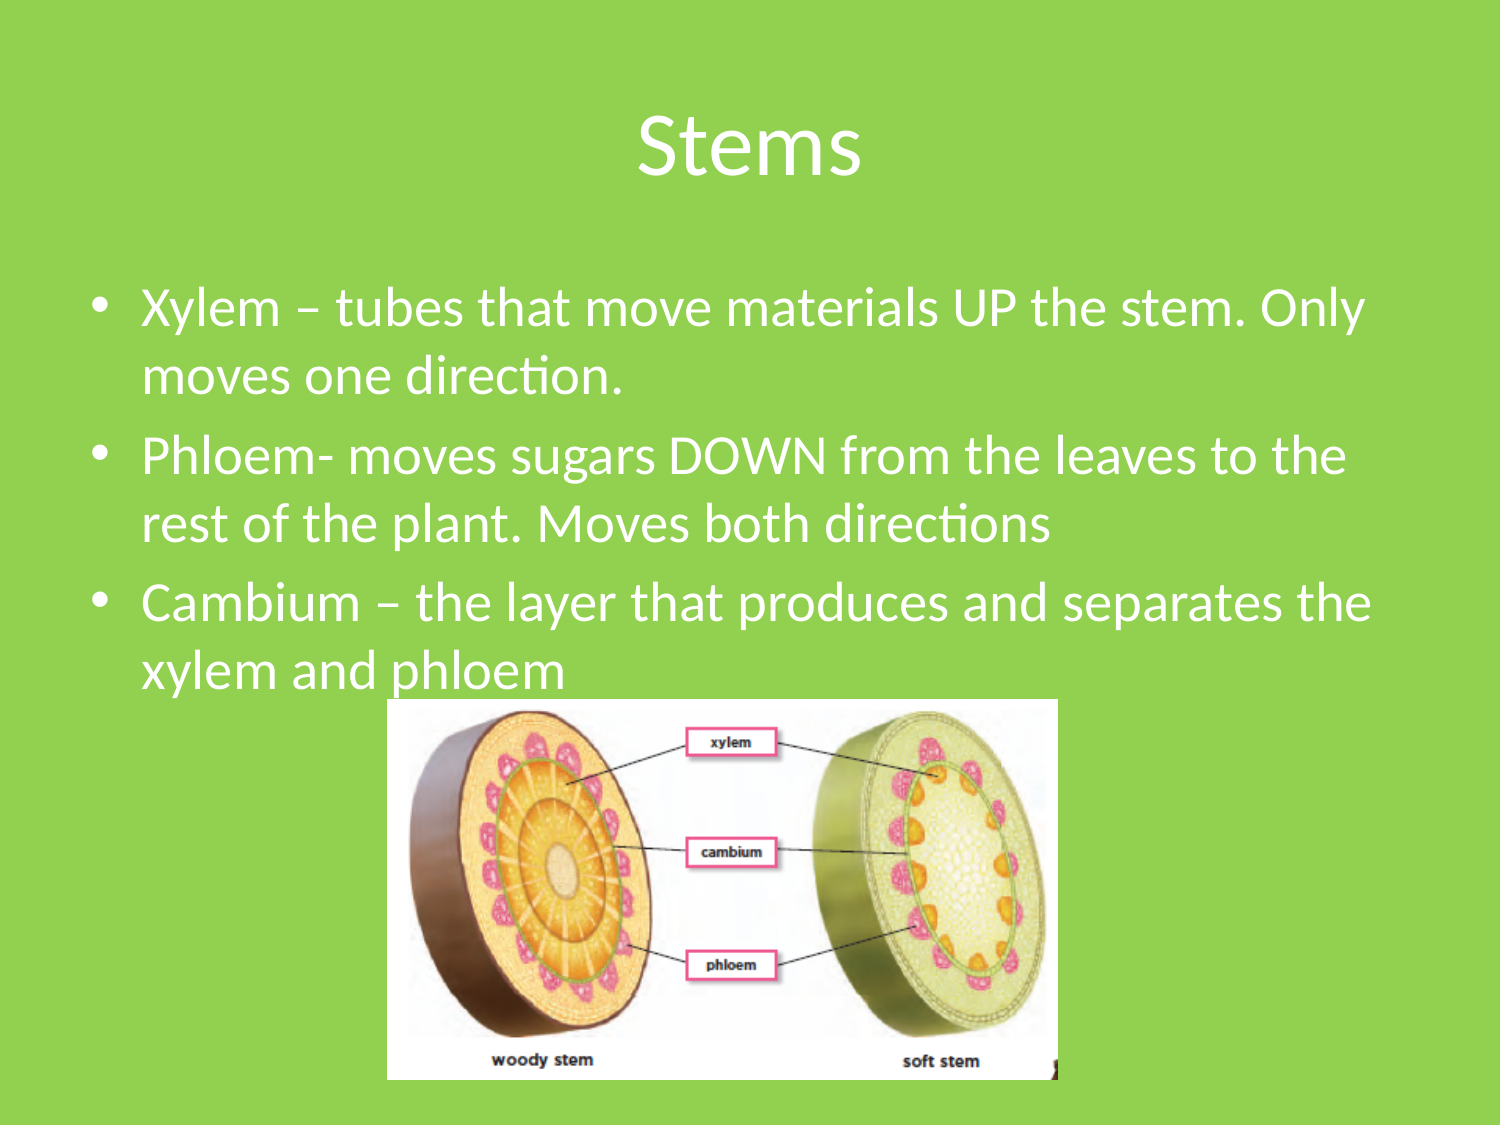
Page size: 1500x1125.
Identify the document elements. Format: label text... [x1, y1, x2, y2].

title Stems [75, 45, 1425, 233]
list Xylem – tubes that move materials UP the stem. Only moves one direction. Phloem- moves sugars DOWN from the leaves to the rest of the plant. Moves both directions Cambium – the layer that produces and separates the xylem and phloem [75, 262, 1425, 713]
picture [387, 699, 1059, 1080]
